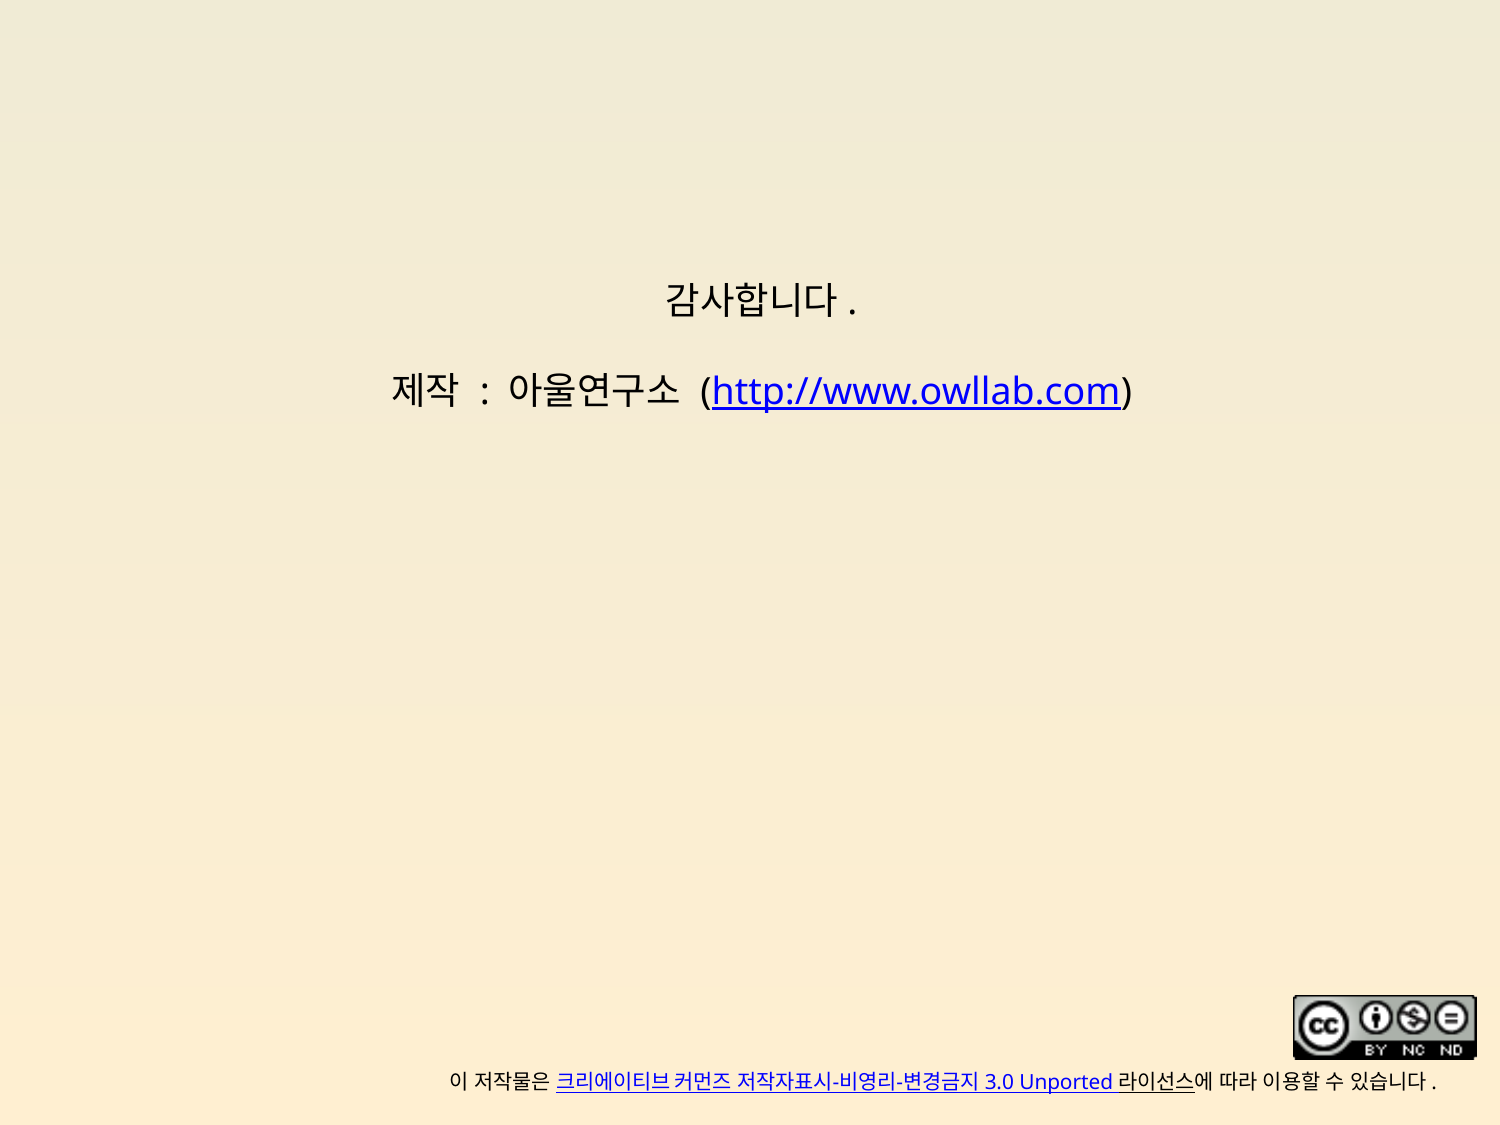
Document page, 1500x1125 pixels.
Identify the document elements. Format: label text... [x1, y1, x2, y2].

picture [1292, 994, 1477, 1060]
text_box 이 저작물은 크리에이티브 커먼즈 저작자표시-비영리-변경금지 3.0 Unported 라이선스에 따라 이용할 수 있습니다. [339, 971, 1500, 1125]
text_box 감사합니다. 제작 : 아울연구소 (http://www.owllab.com) [281, 269, 1243, 426]
